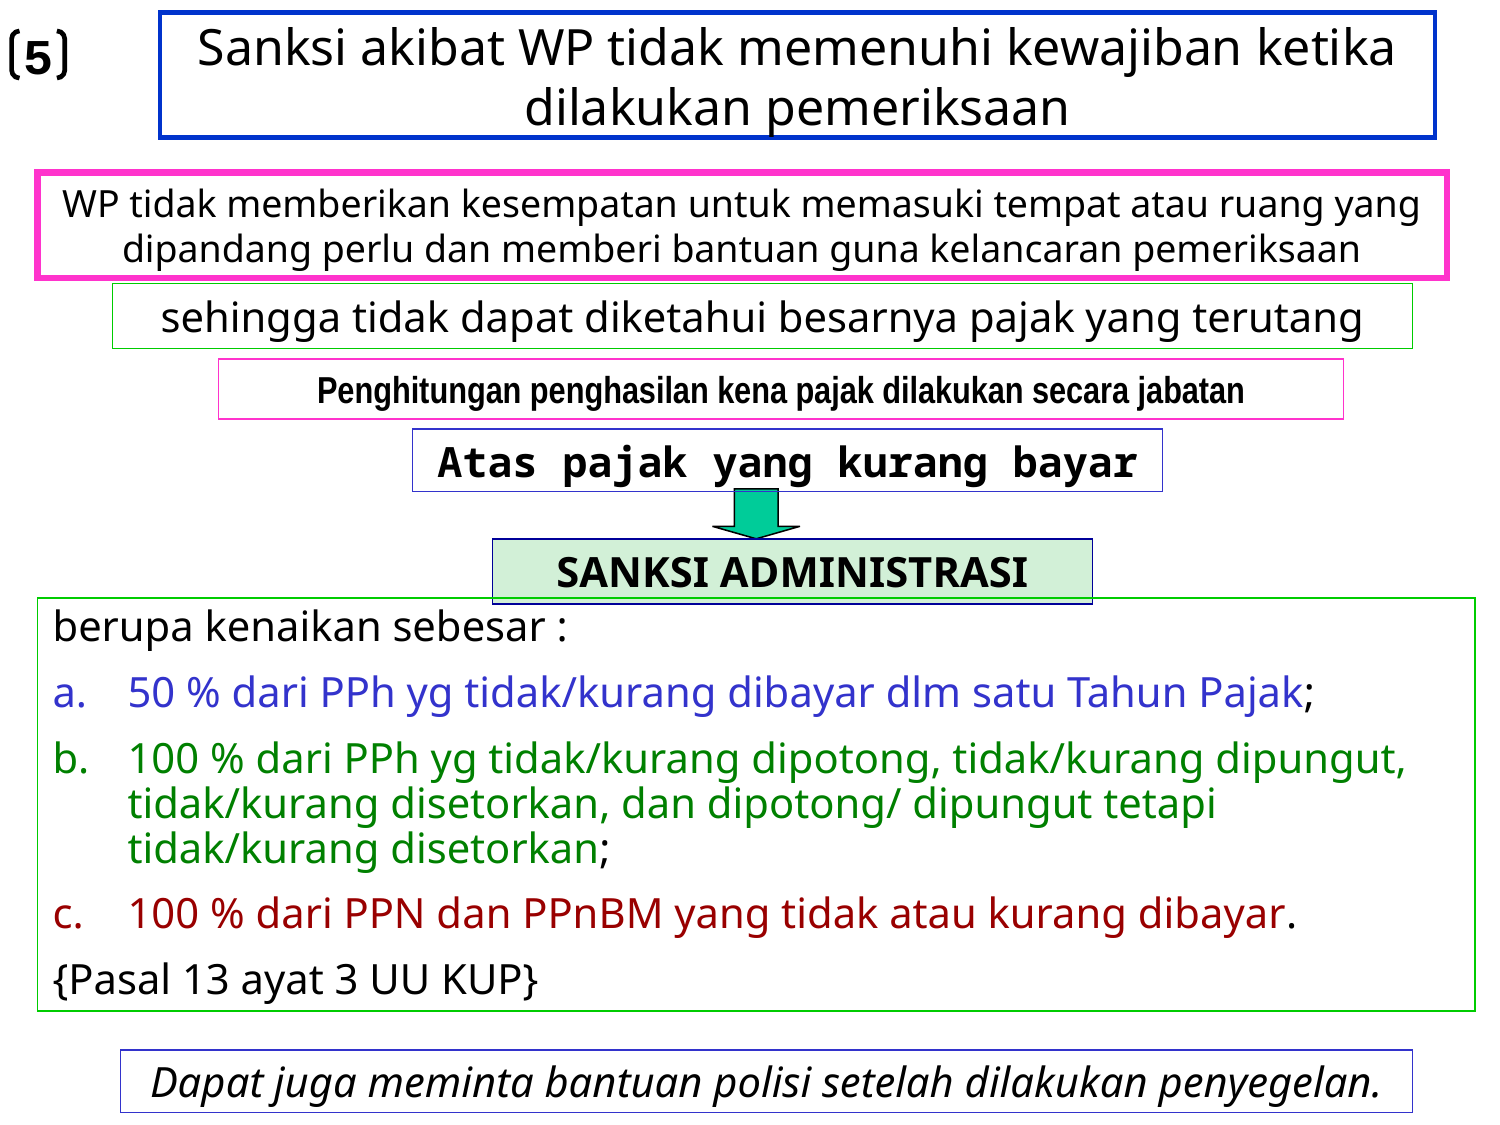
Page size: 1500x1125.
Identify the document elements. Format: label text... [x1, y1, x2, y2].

text_box berupa kenaikan sebesar : 50 % dari PPh yg tidak/kurang dibayar dlm satu Tahun Pajak; 100 % dari PPh yg tidak/kurang dipotong, tidak/kurang dipungut, tidak/kurang disetorkan, dan dipotong/ dipungut tetapi tidak/kurang disetorkan; 100 % dari PPN dan PPnBM yang tidak atau kurang dibayar. {Pasal 13 ayat 3 UU KUP} [37, 597, 1475, 1012]
text_box Penghitungan penghasilan kena pajak dilakukan secara jabatan [218, 359, 1344, 419]
text_box WP tidak memberikan kesempatan untuk memasuki tempat atau ruang yang dipandang perlu dan memberi bantuan guna kelancaran pemeriksaan [37, 172, 1447, 279]
text_box Dapat juga meminta bantuan polisi setelah dilakukan penyegelan. [120, 1049, 1413, 1113]
title Sanksi akibat WP tidak memenuhi kewajiban ketika dilakukan pemeriksaan [159, 12, 1436, 138]
text_box sehingga tidak dapat diketahui besarnya pajak yang terutang [112, 283, 1413, 349]
text_box SANKSI ADMINISTRASI [492, 538, 1093, 597]
text_box [712, 492, 800, 538]
text_box 5 [11, 30, 65, 79]
text_box Atas pajak yang kurang bayar [412, 429, 1163, 492]
